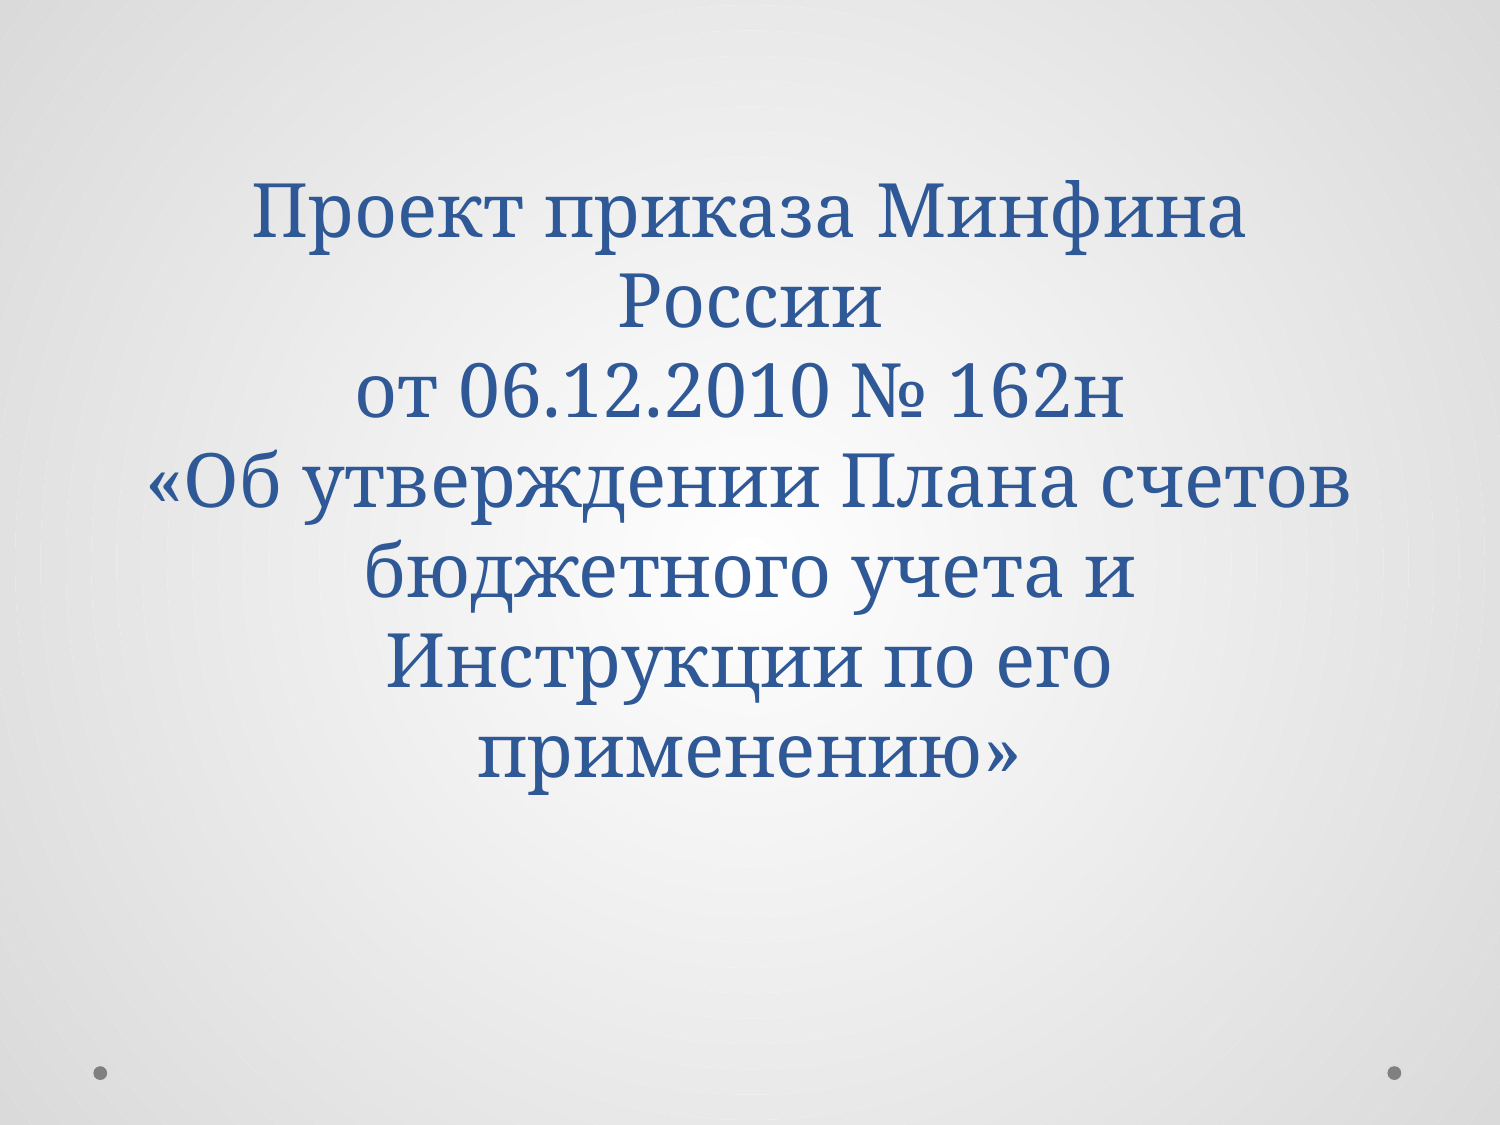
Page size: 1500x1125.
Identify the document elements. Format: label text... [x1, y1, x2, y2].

title Проект приказа Минфина России от 06.12.2010 № 162н «Об утверждении Плана счетов бюджетного учета и Инструкции по его применению» [112, 99, 1388, 800]
